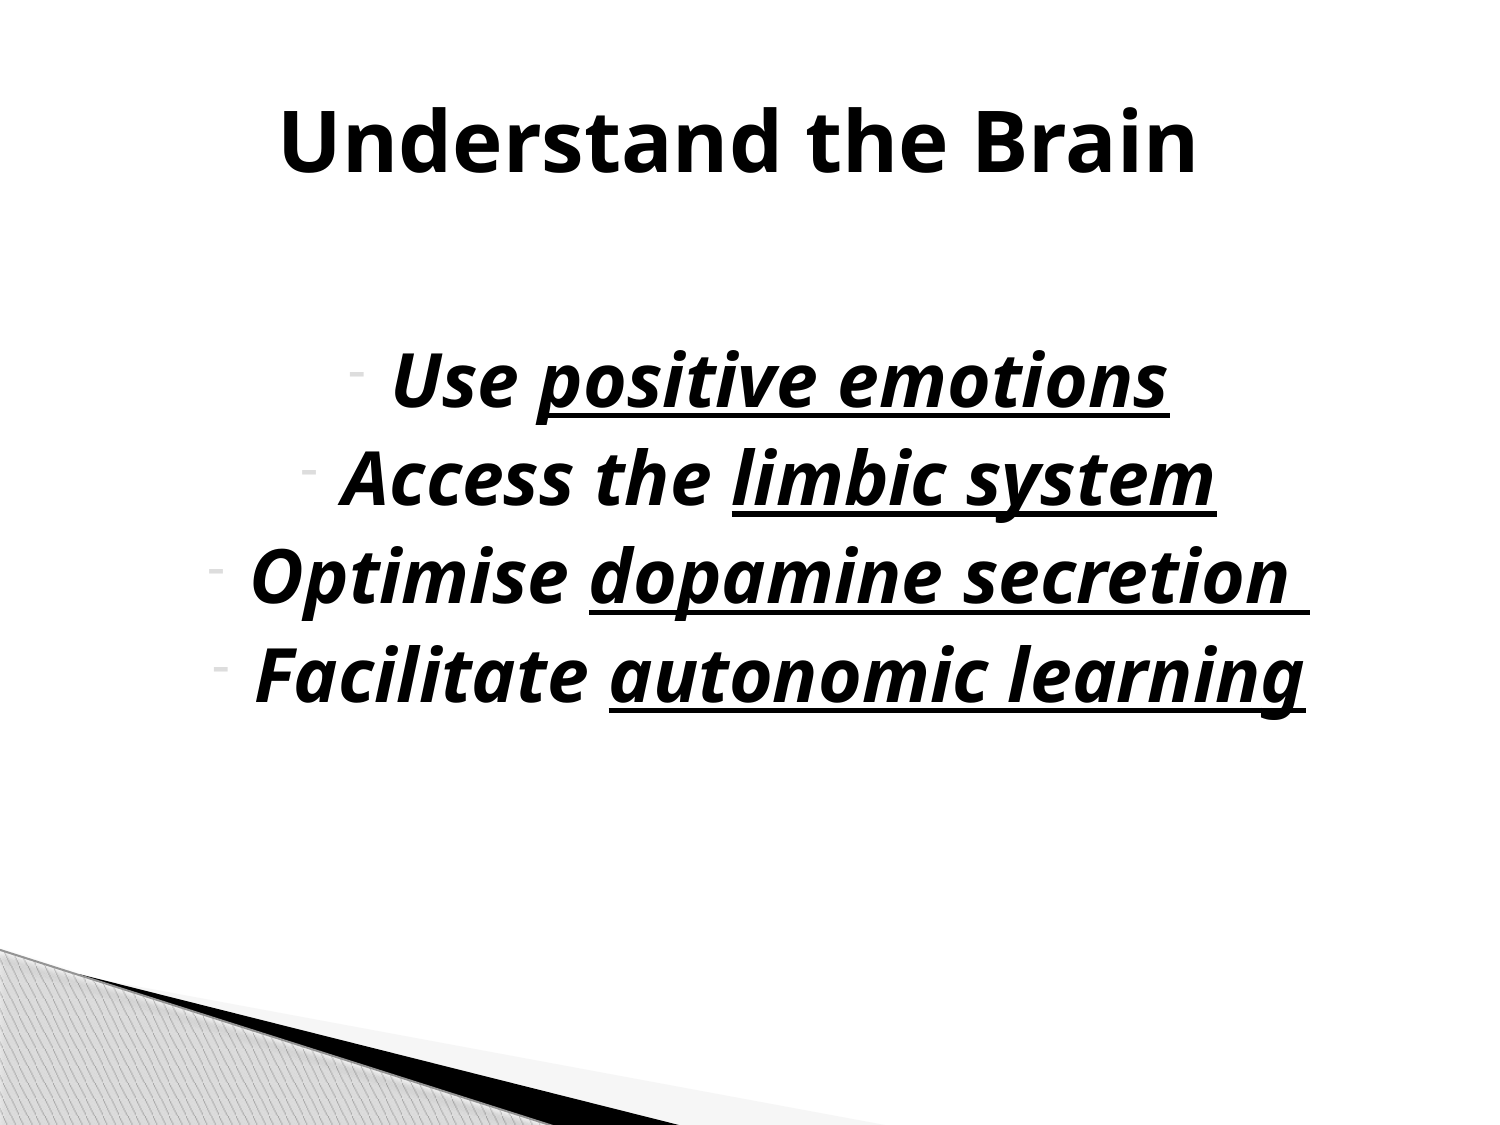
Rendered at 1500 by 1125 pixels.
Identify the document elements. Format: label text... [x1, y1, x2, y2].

list Use positive emotions Access the limbic system Optimise dopamine secretion Facilitate autonomic learning [0, 324, 1500, 1000]
title Understand the Brain [75, 45, 1425, 233]
